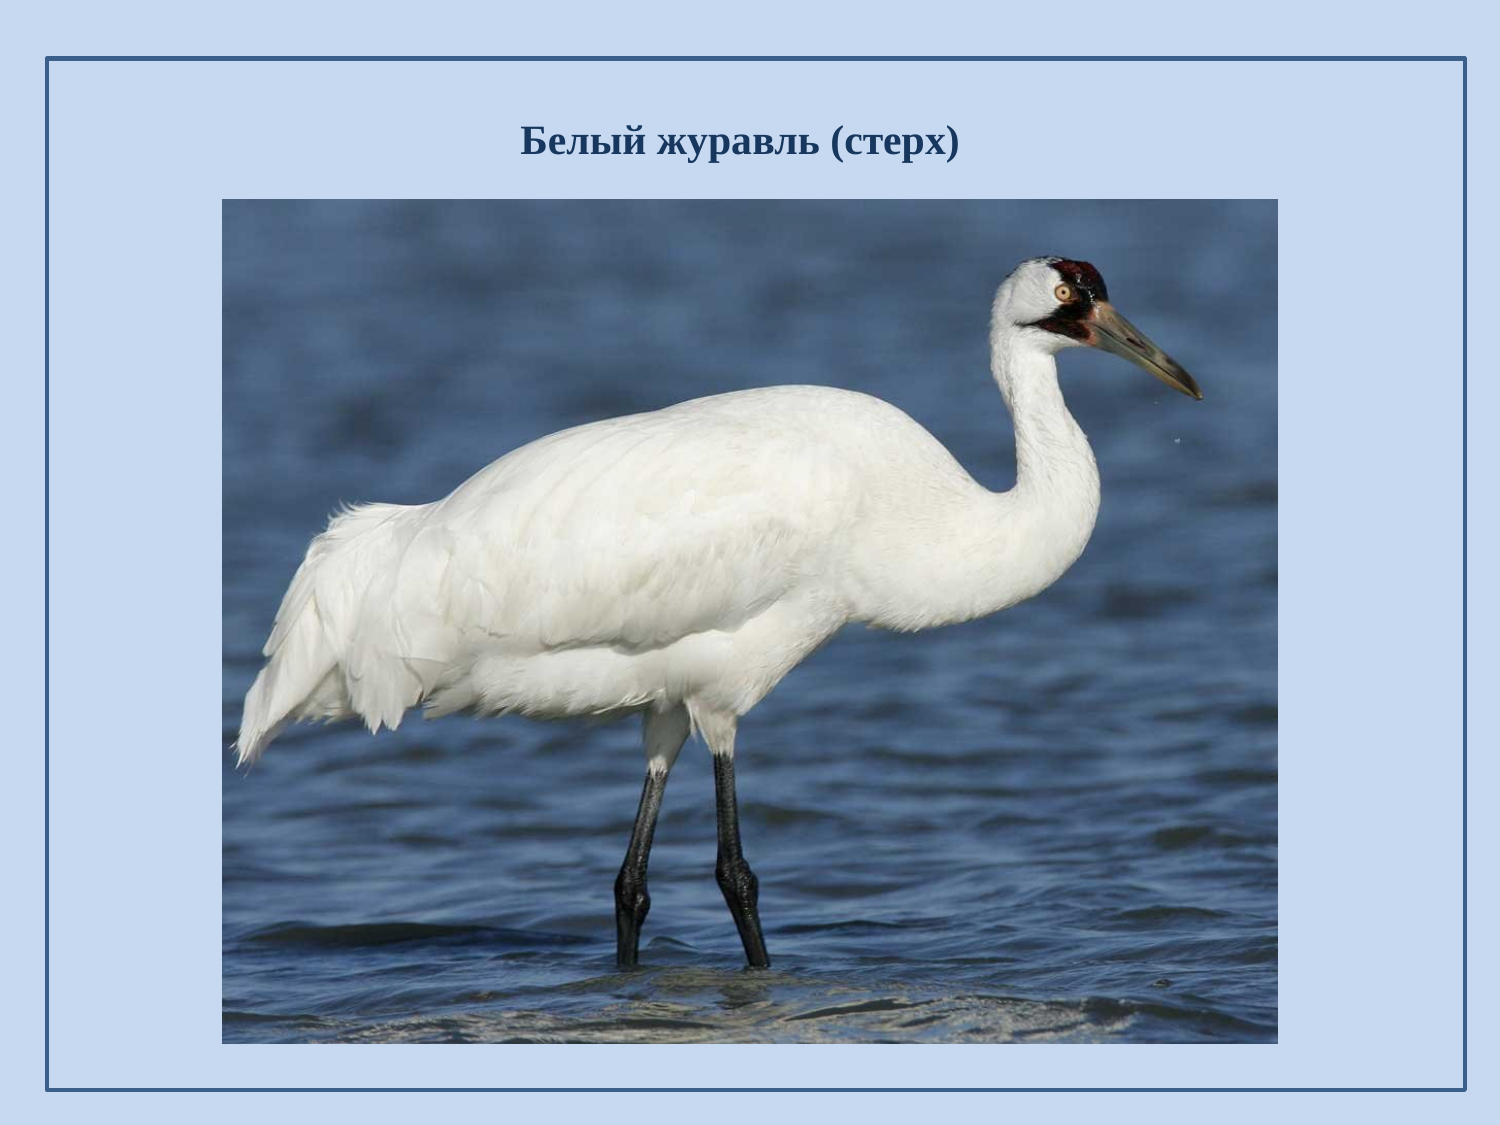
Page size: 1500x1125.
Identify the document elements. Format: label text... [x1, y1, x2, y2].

picture [222, 198, 1278, 1044]
text_box [45, 56, 1467, 1092]
text_box Белый журавль (стерх) [505, 105, 976, 171]
